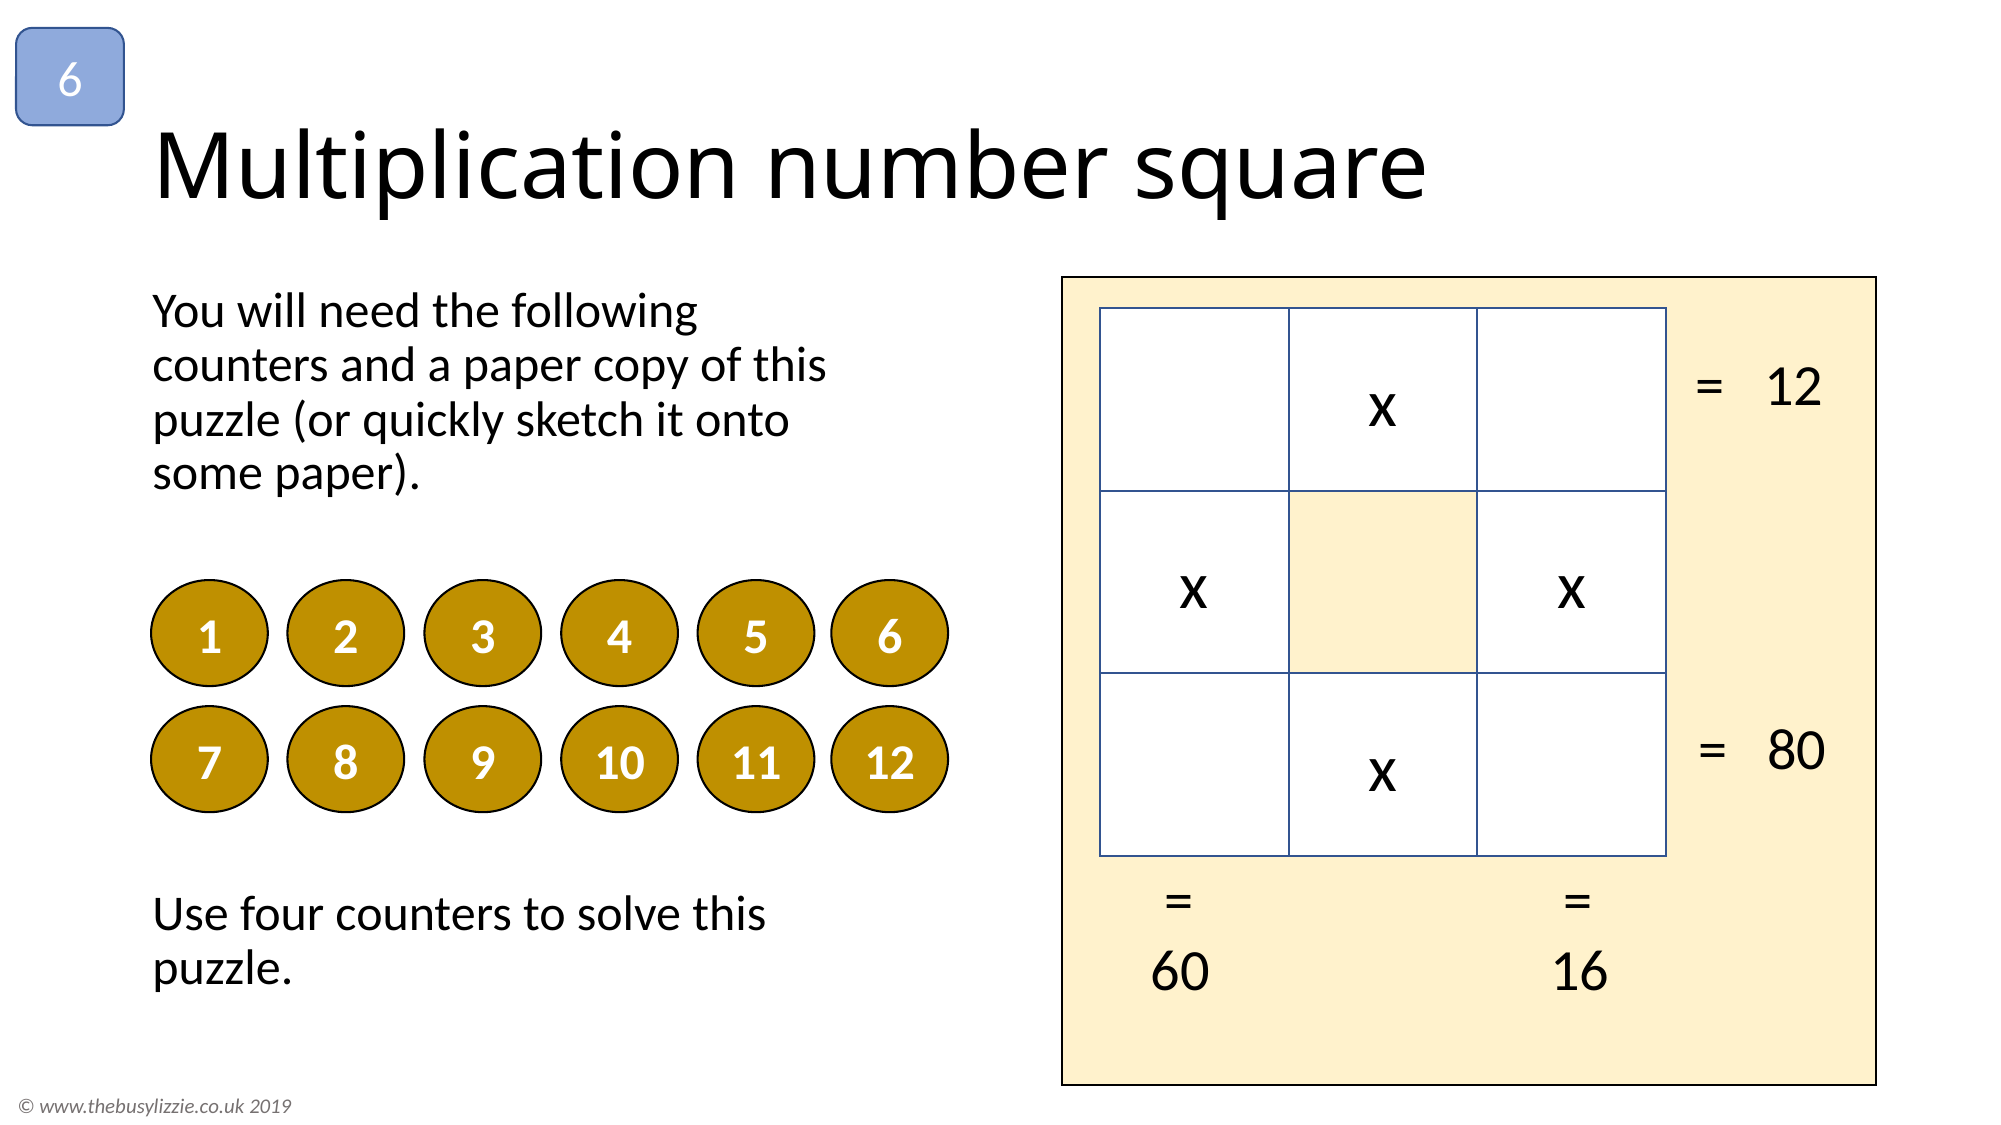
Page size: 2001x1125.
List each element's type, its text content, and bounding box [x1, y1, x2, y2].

text_box 2 [286, 579, 406, 688]
list You will need the following counters and a paper copy of this puzzle (or quickly sketch it onto some paper). Use four counters to solve this puzzle. [137, 277, 891, 1066]
text_box 1 [150, 579, 269, 688]
text_box 3 [423, 579, 543, 688]
title Multiplication number square [137, 59, 1863, 278]
text_box 9 [423, 705, 543, 814]
text_box 4 [560, 579, 679, 688]
text_box 8 [286, 705, 406, 814]
text_box 11 [696, 705, 816, 814]
text_box © www.thebusylizzie.co.uk 2019 [2, 1085, 311, 1125]
text_box 12 [830, 705, 950, 814]
text_box 10 [560, 705, 679, 814]
text_box 5 [696, 579, 816, 688]
text_box 6 [830, 579, 950, 688]
text_box 6 [14, 26, 125, 127]
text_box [1061, 277, 1926, 1086]
text_box 7 [150, 705, 269, 814]
